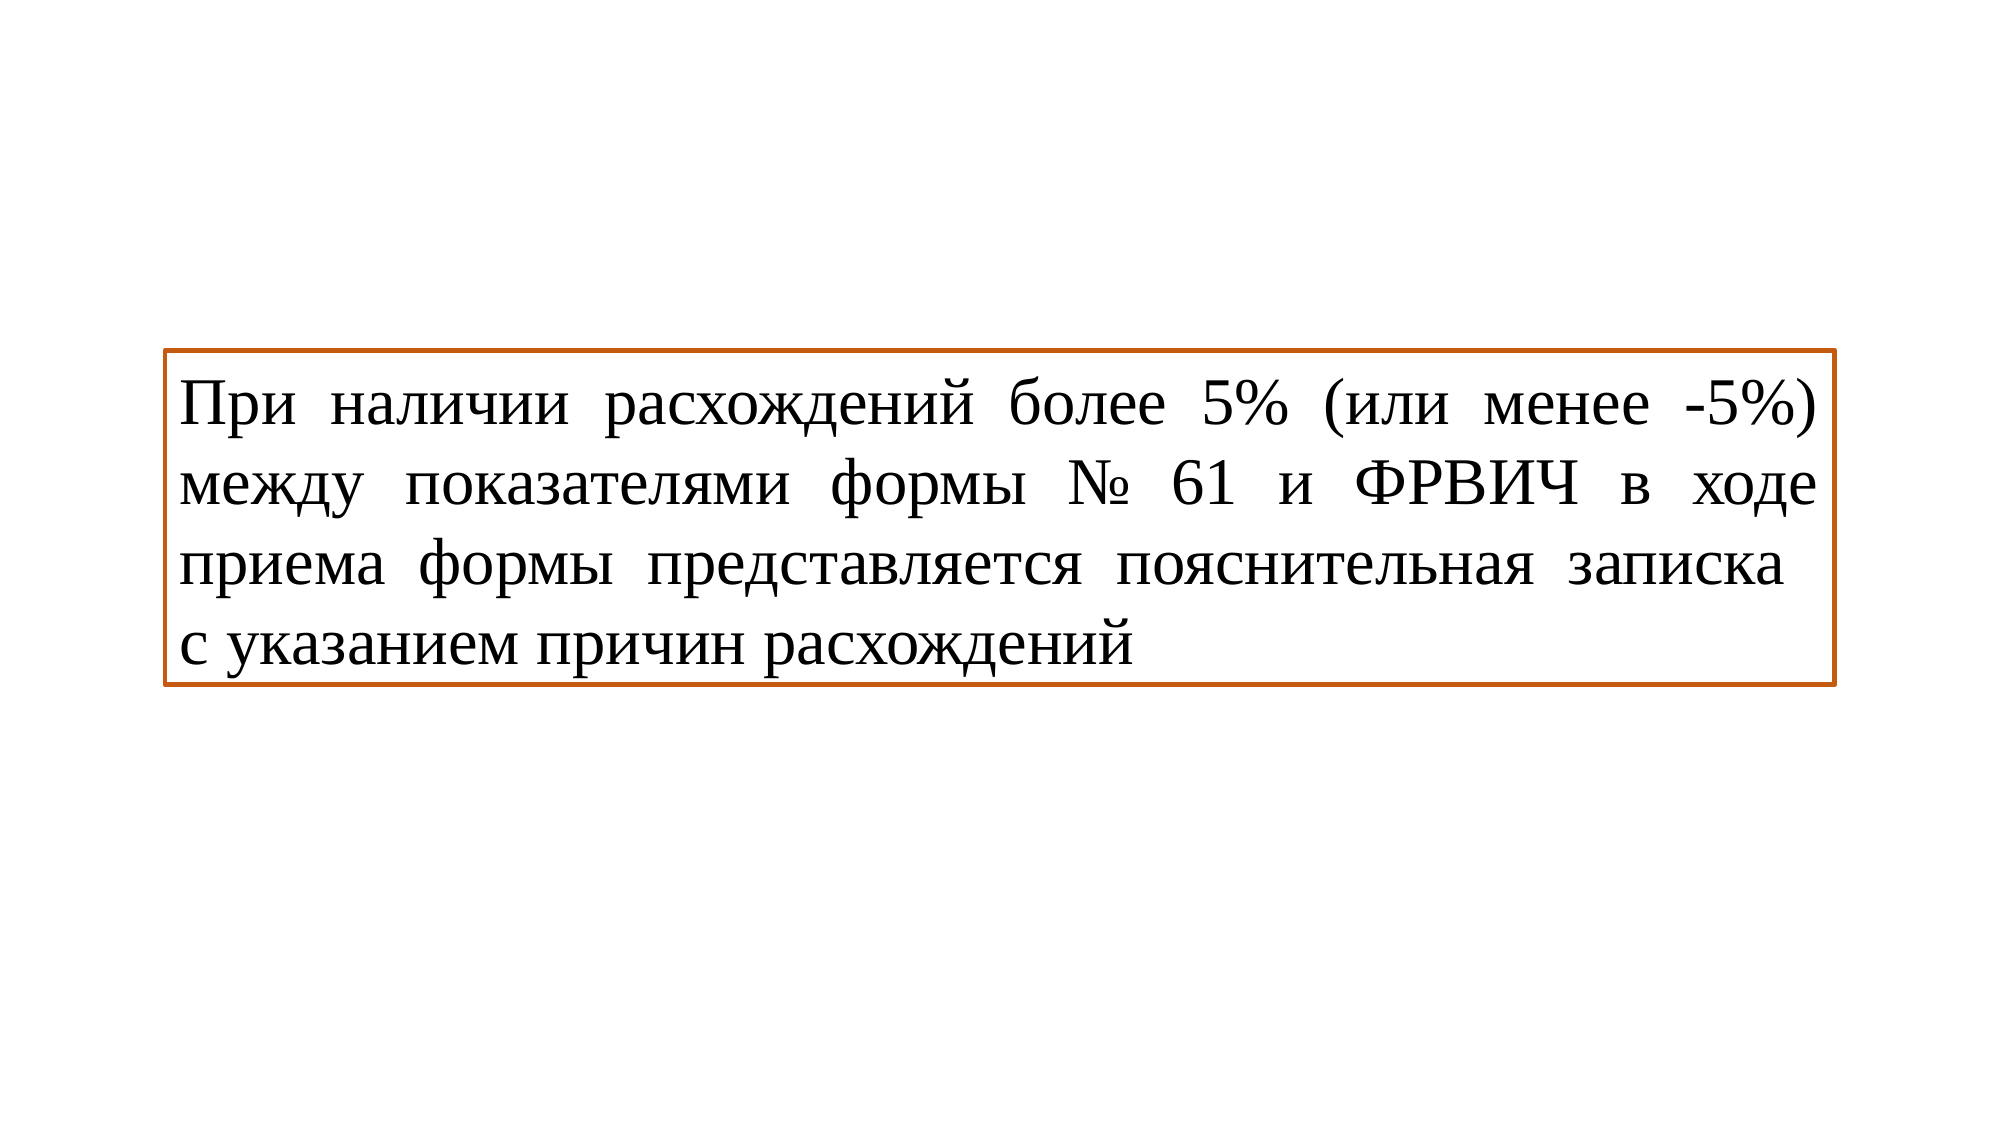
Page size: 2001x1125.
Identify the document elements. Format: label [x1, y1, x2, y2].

text_box [165, 350, 1835, 685]
